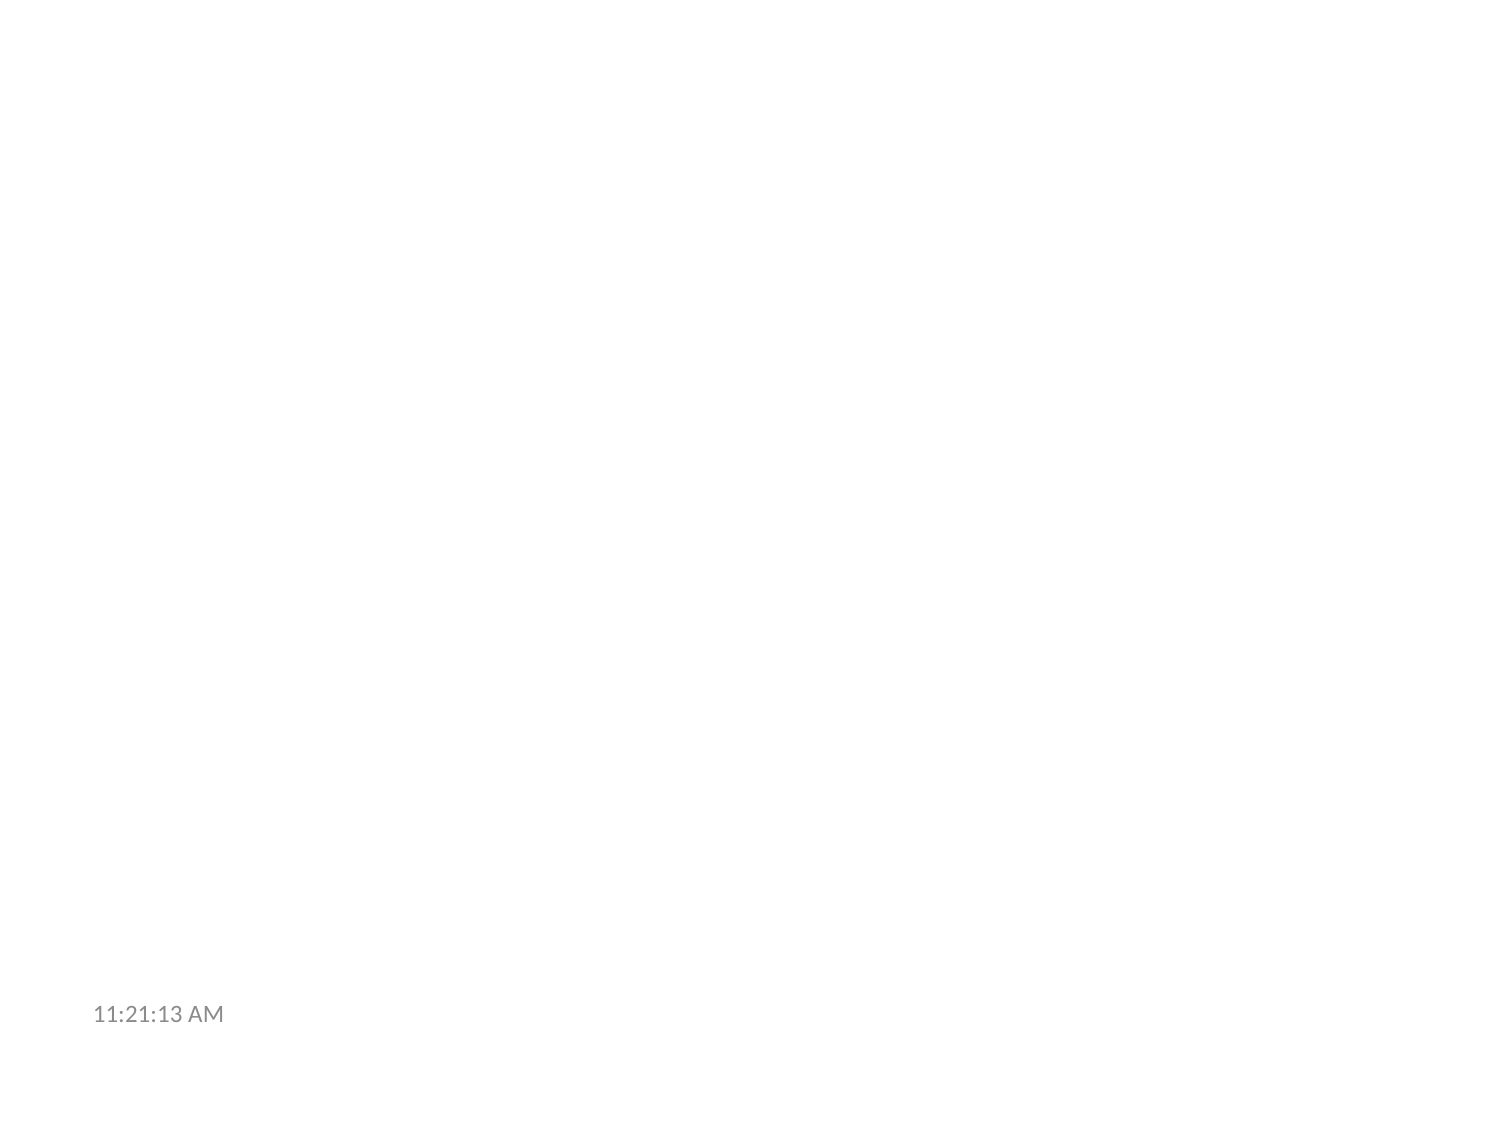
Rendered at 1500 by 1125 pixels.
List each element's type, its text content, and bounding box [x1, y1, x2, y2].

text_box 3:35:09 PM [77, 982, 428, 1043]
